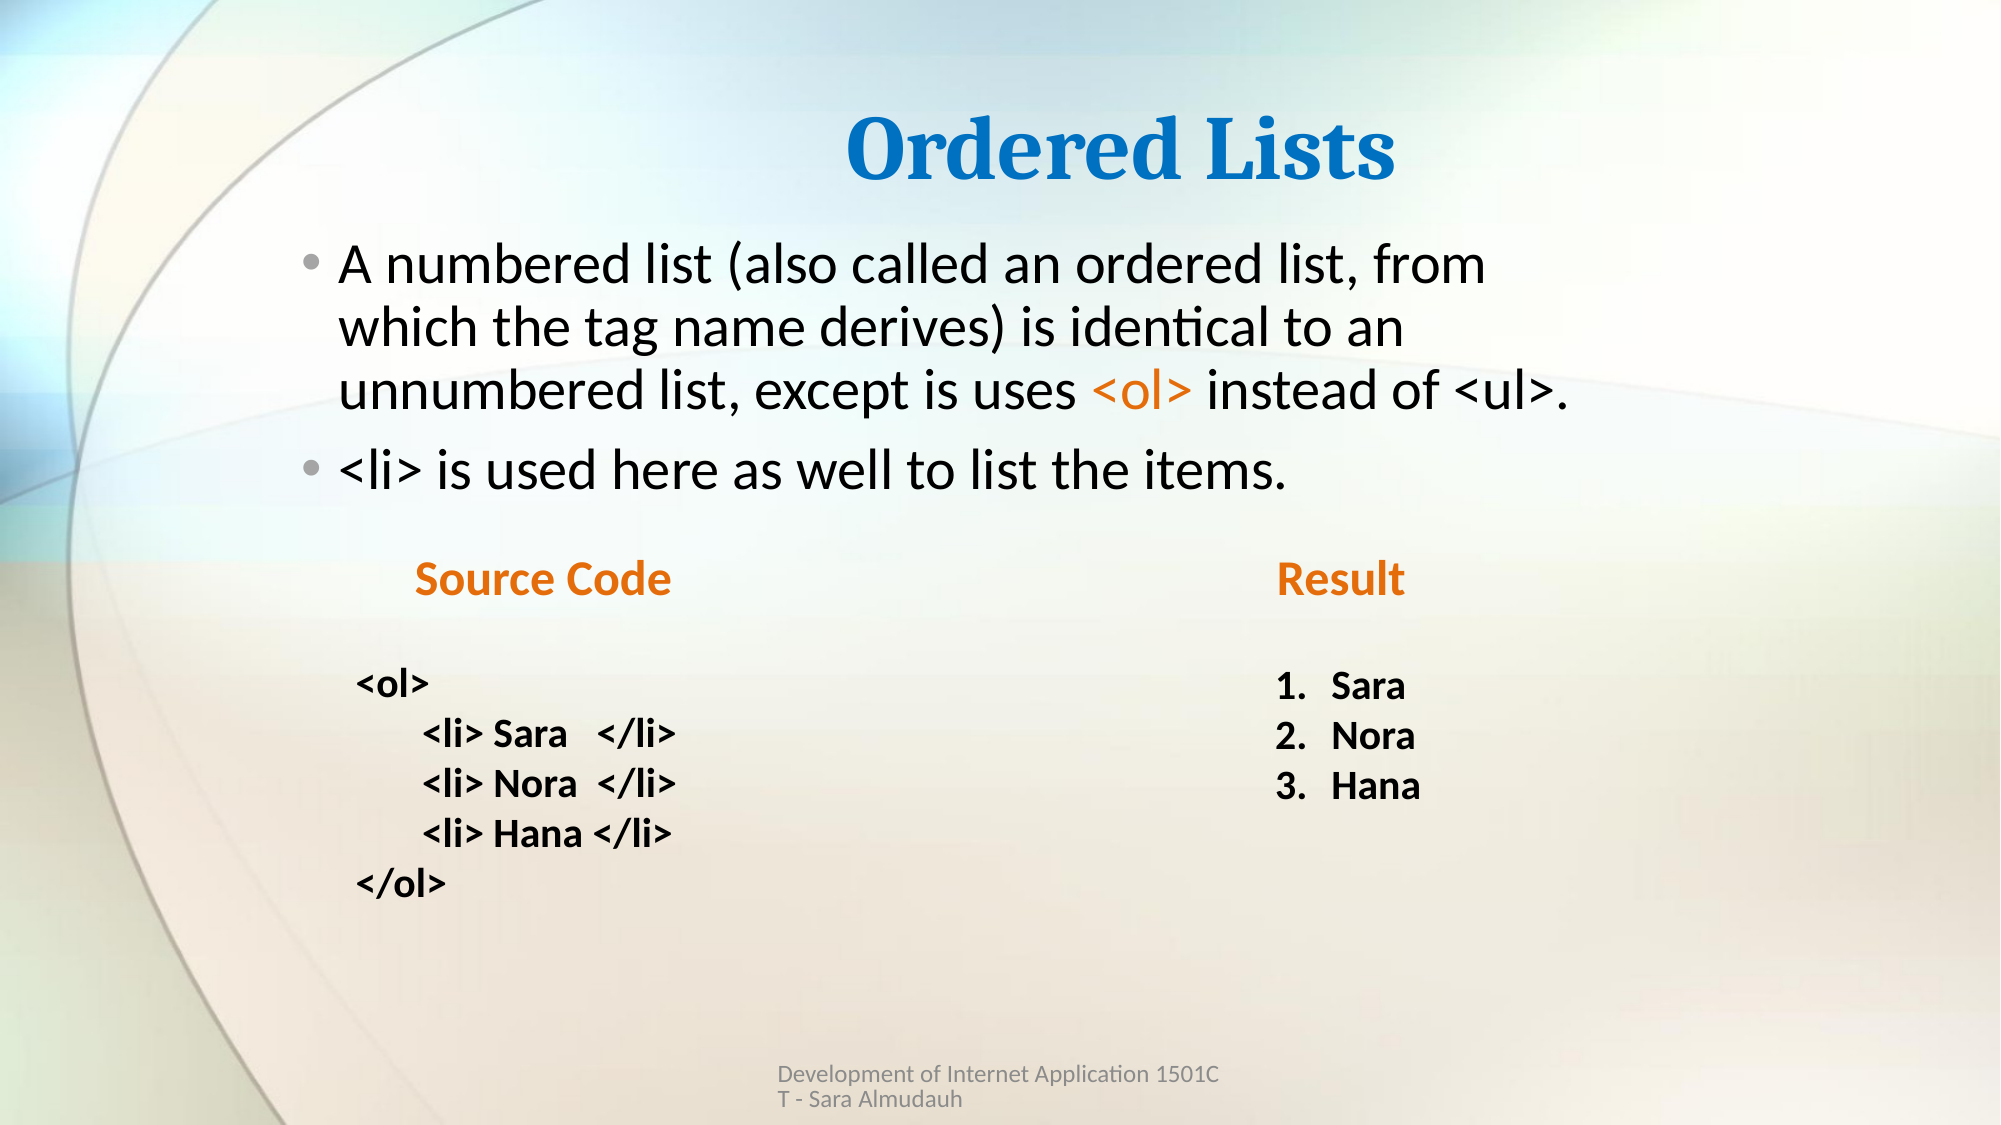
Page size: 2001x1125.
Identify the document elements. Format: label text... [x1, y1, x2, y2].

list A numbered list (also called an ordered list, from which the tag name derives) is identical to an unnumbered list, except is uses <ol> instead of <ul>. <li> is used here as well to list the items. [286, 225, 1637, 969]
title Ordered Lists [381, 59, 1863, 226]
footer Development of Internet Application 1501CT - Sara Almudauh [762, 1042, 1238, 1103]
picture [0, 0, 2001, 1125]
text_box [340, 537, 1438, 916]
